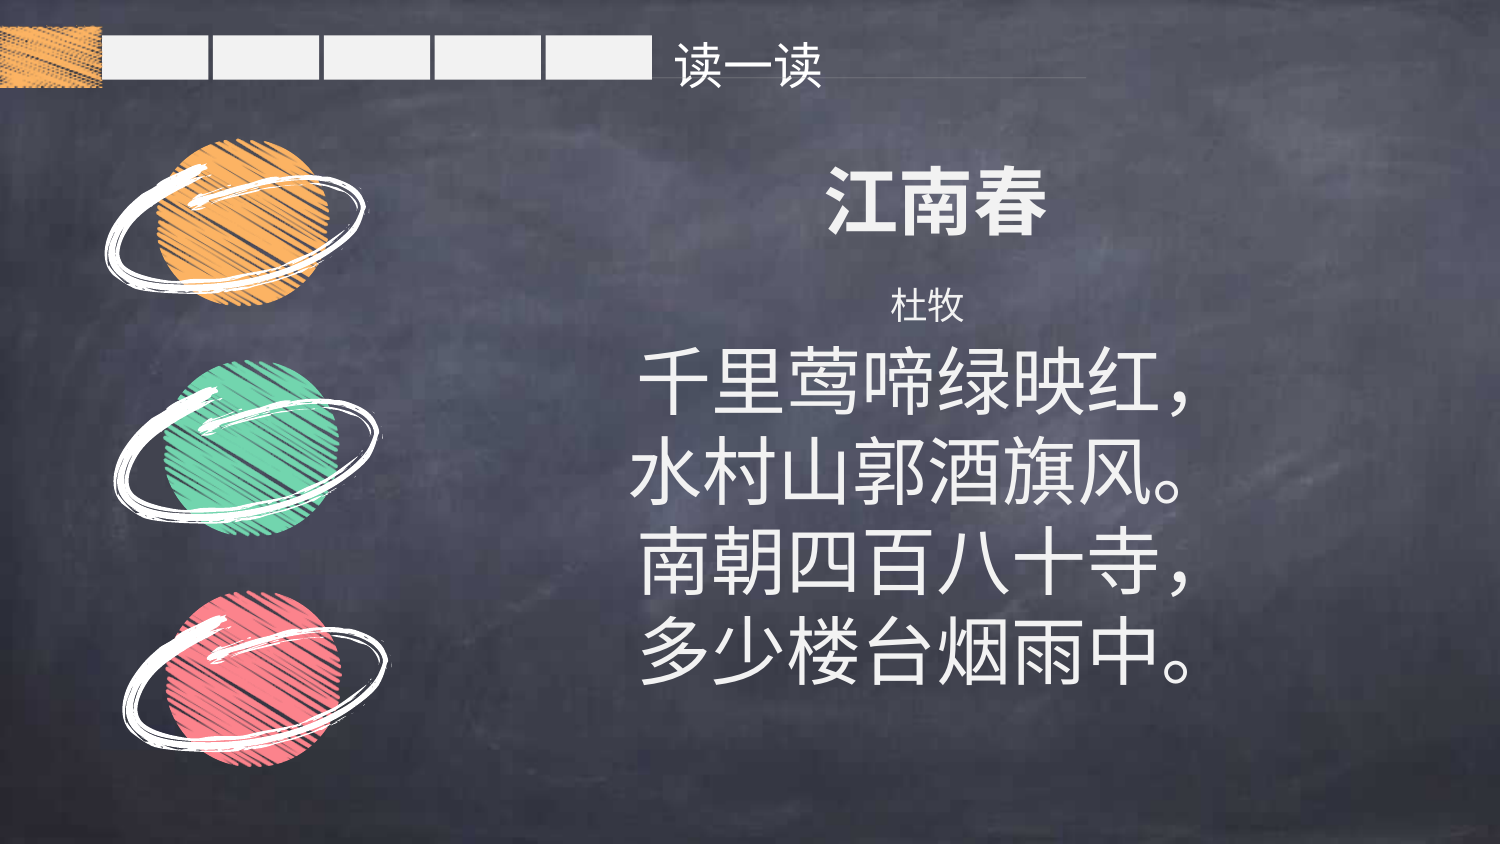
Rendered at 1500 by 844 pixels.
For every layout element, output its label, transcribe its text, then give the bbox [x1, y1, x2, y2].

picture [0, 0, 1500, 844]
text_box 江南春 杜牧 千里莺啼绿映红， 水村山郭酒旗风。 南朝四百八十寺， 多少楼台烟雨中。 [404, 147, 1468, 702]
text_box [120, 590, 392, 768]
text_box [0, 25, 1087, 104]
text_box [103, 138, 370, 307]
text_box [112, 359, 383, 537]
